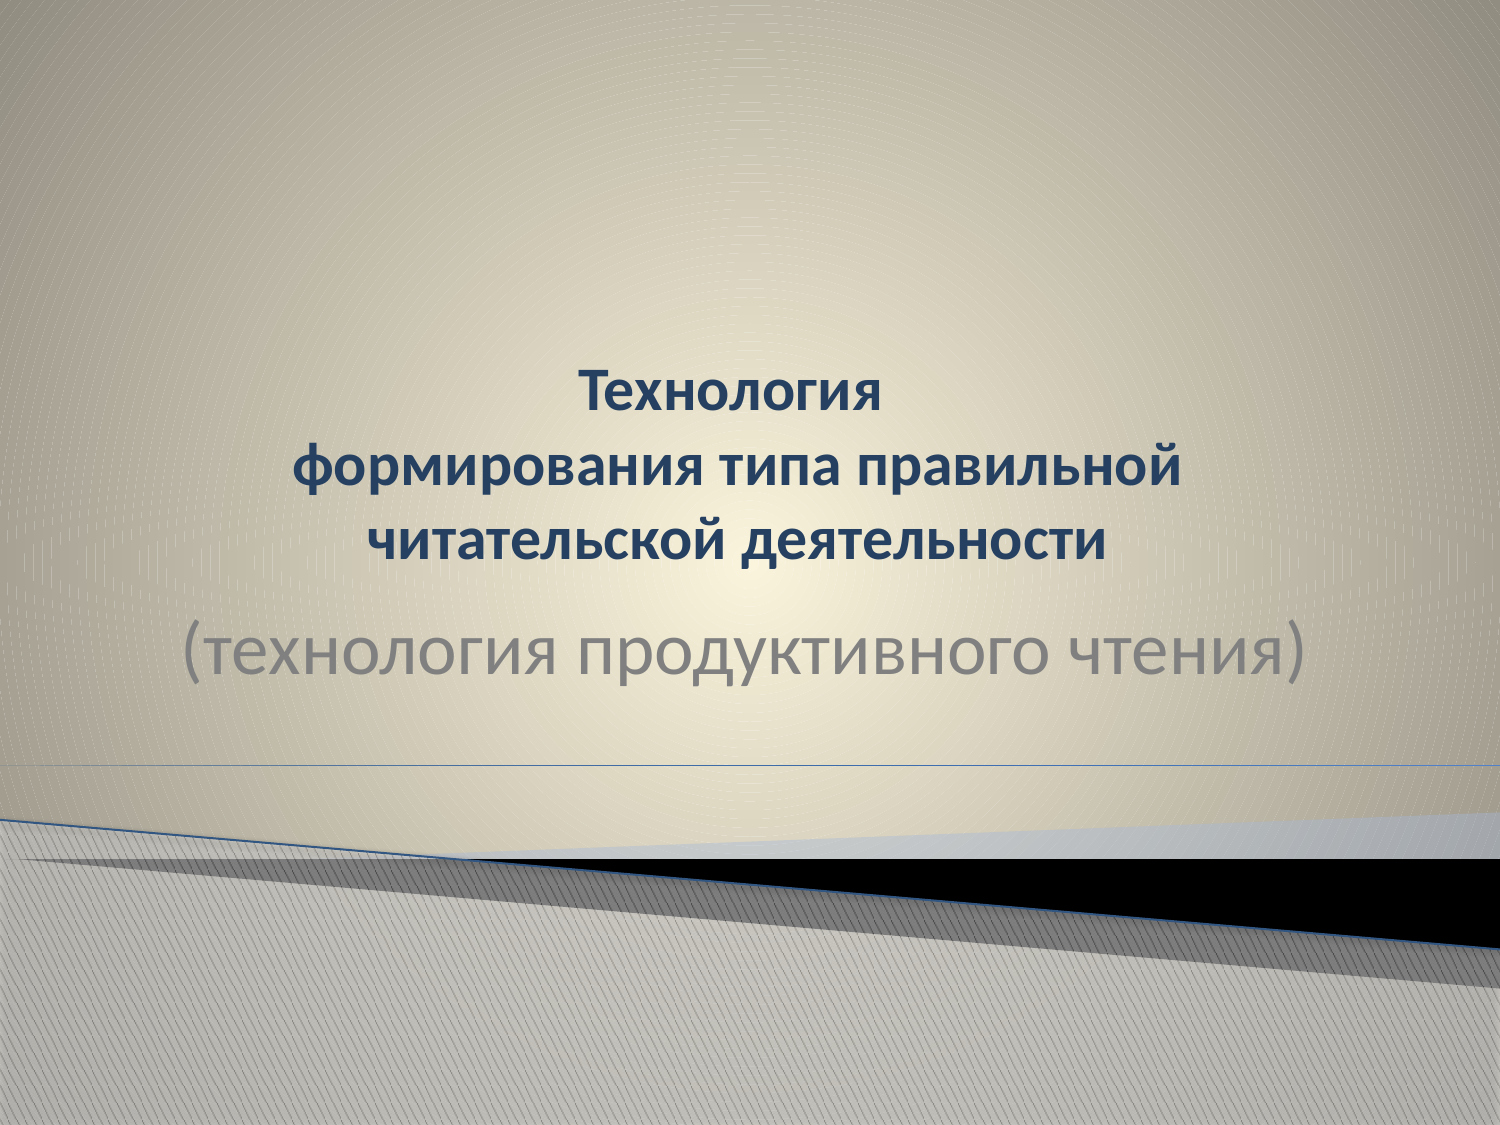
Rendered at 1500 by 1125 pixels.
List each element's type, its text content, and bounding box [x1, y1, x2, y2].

title Технология формирования типа правильной читательской деятельности [100, 338, 1376, 580]
subtitle (технология продуктивного чтения) [112, 592, 1388, 790]
picture [5, 859, 1500, 989]
